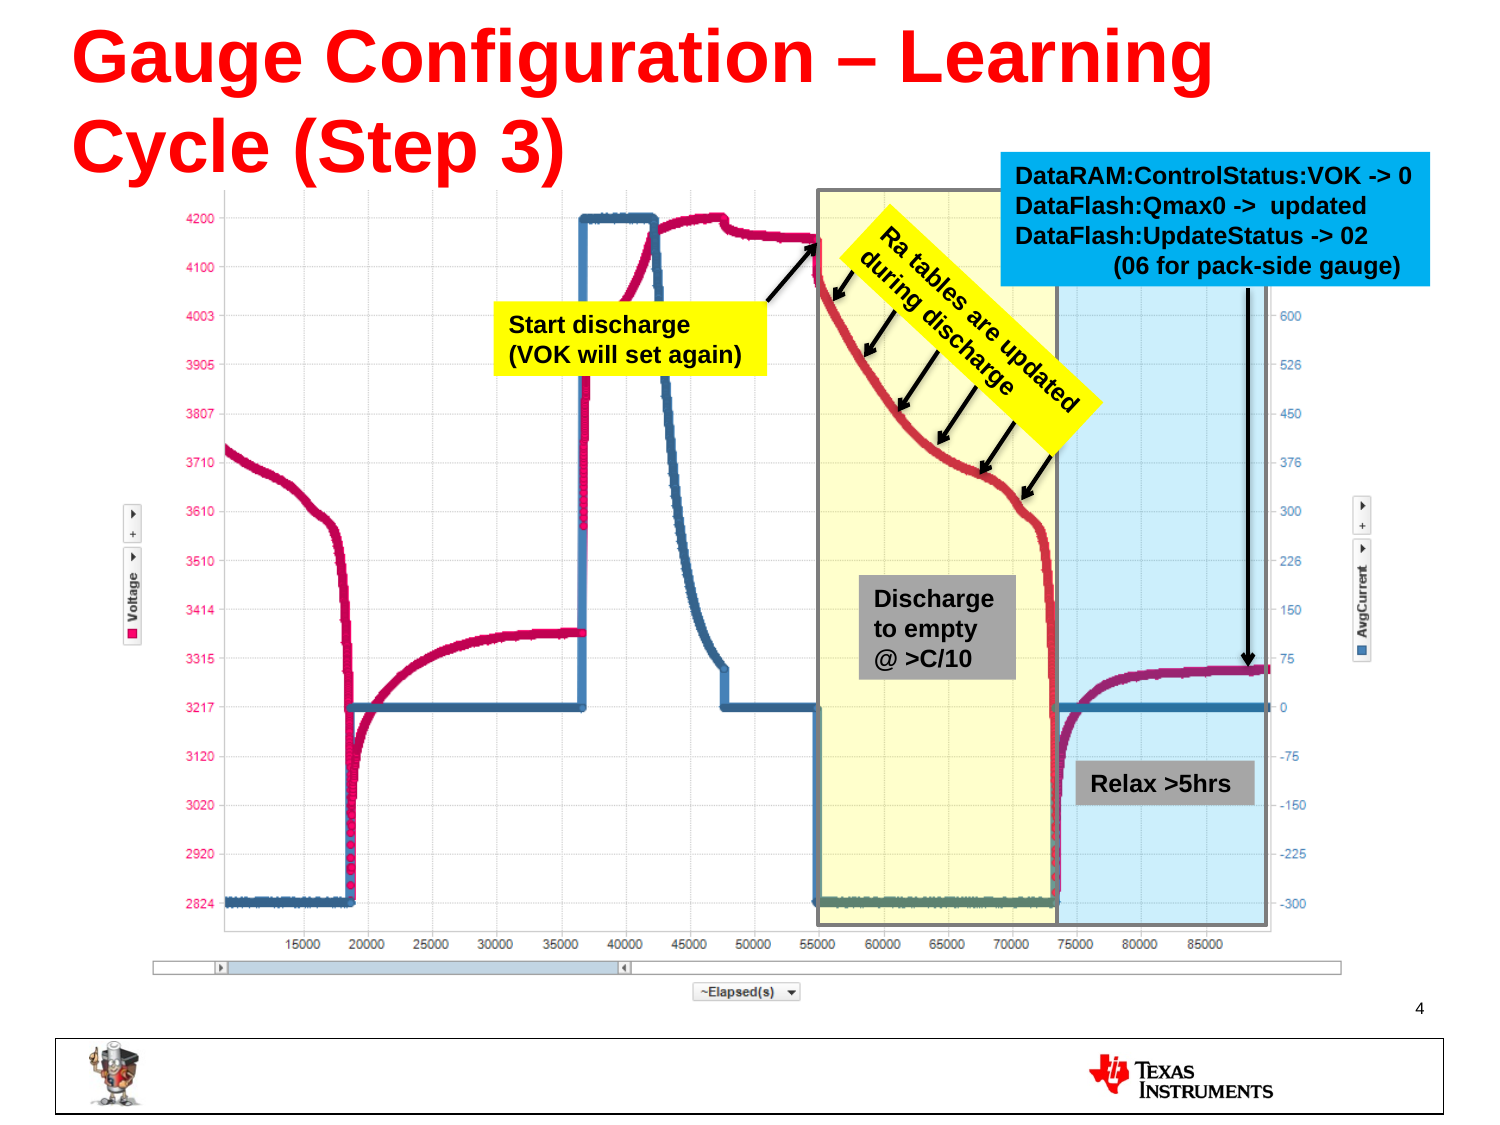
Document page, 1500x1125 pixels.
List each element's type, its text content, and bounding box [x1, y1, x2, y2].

text_box DataRAM:ControlStatus:VOK -> 0 DataFlash:Qmax0 -> updated DataFlash:UpdateStatus -> 02 (06 for pack-side gauge) [1000, 151, 1431, 287]
picture [117, 190, 1381, 1006]
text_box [897, 348, 940, 413]
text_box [979, 411, 1022, 475]
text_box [937, 381, 980, 446]
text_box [766, 242, 818, 302]
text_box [1021, 437, 1064, 501]
picture [89, 1041, 146, 1107]
slide_number 4 [1089, 990, 1440, 1025]
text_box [832, 238, 875, 302]
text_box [863, 294, 907, 358]
title Gauge Configuration – Learning Cycle (Step 3) [56, 0, 1444, 196]
picture [1087, 1052, 1274, 1099]
